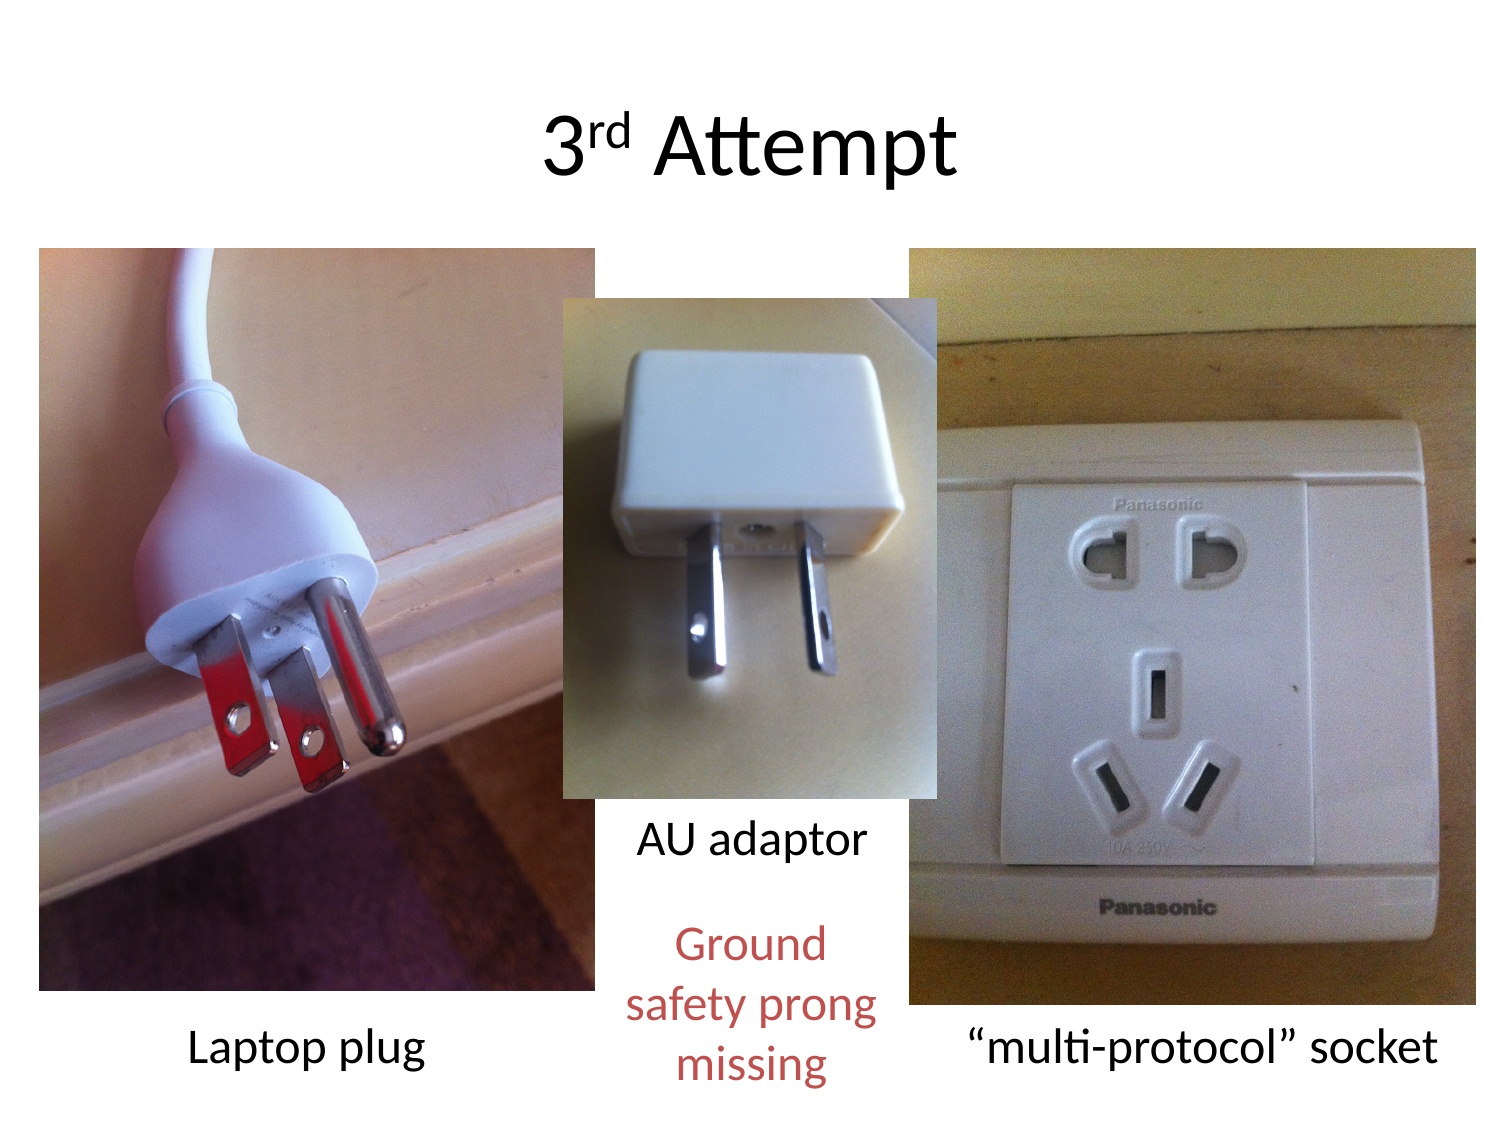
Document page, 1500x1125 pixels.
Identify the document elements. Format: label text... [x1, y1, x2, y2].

title 3rd Attempt [75, 45, 1425, 233]
text_box “multi-protocol” socket [950, 1014, 1454, 1081]
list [0, 247, 908, 991]
text_box Laptop plug [172, 1006, 441, 1081]
picture [562, 247, 1476, 1006]
text_box Ground safety prong missing [610, 1000, 892, 1098]
